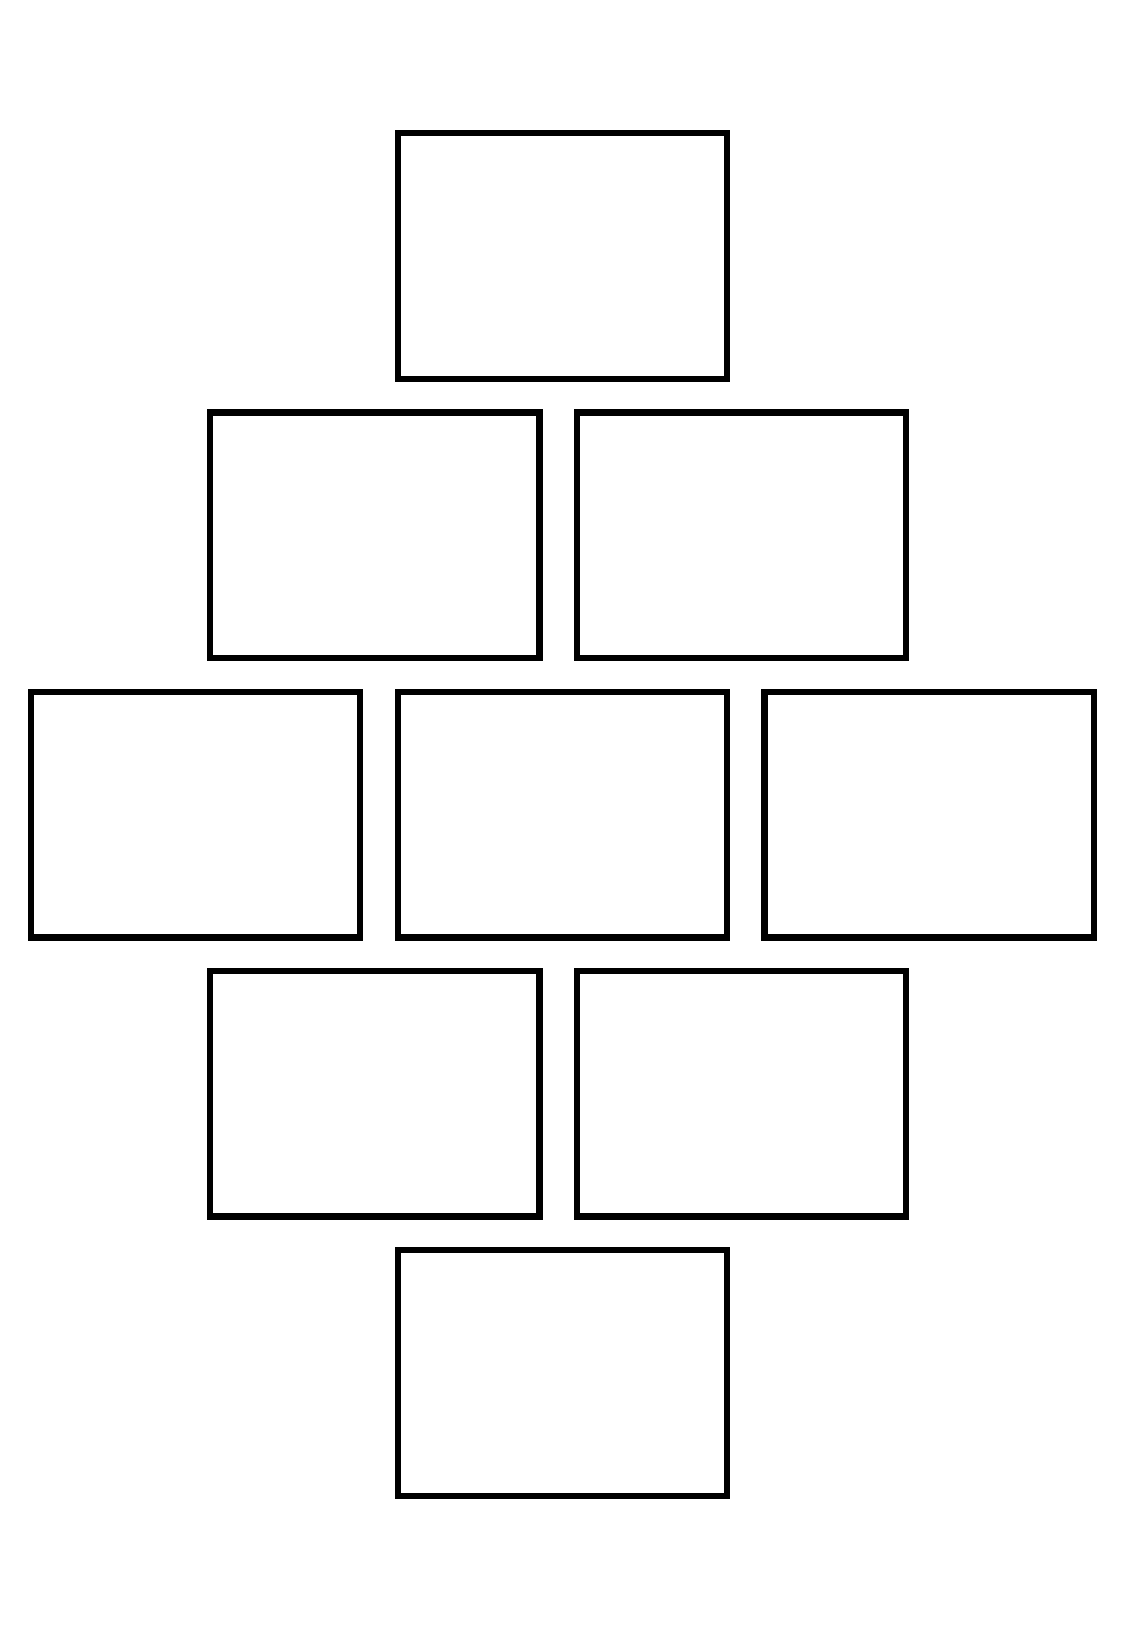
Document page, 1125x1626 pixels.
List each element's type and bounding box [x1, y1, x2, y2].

text_box [397, 691, 728, 938]
text_box [576, 411, 907, 659]
text_box [763, 691, 1095, 938]
text_box [30, 691, 361, 938]
text_box [209, 411, 541, 659]
text_box [397, 132, 728, 380]
text_box [209, 970, 541, 1218]
text_box [576, 970, 907, 1218]
text_box [397, 1249, 728, 1497]
